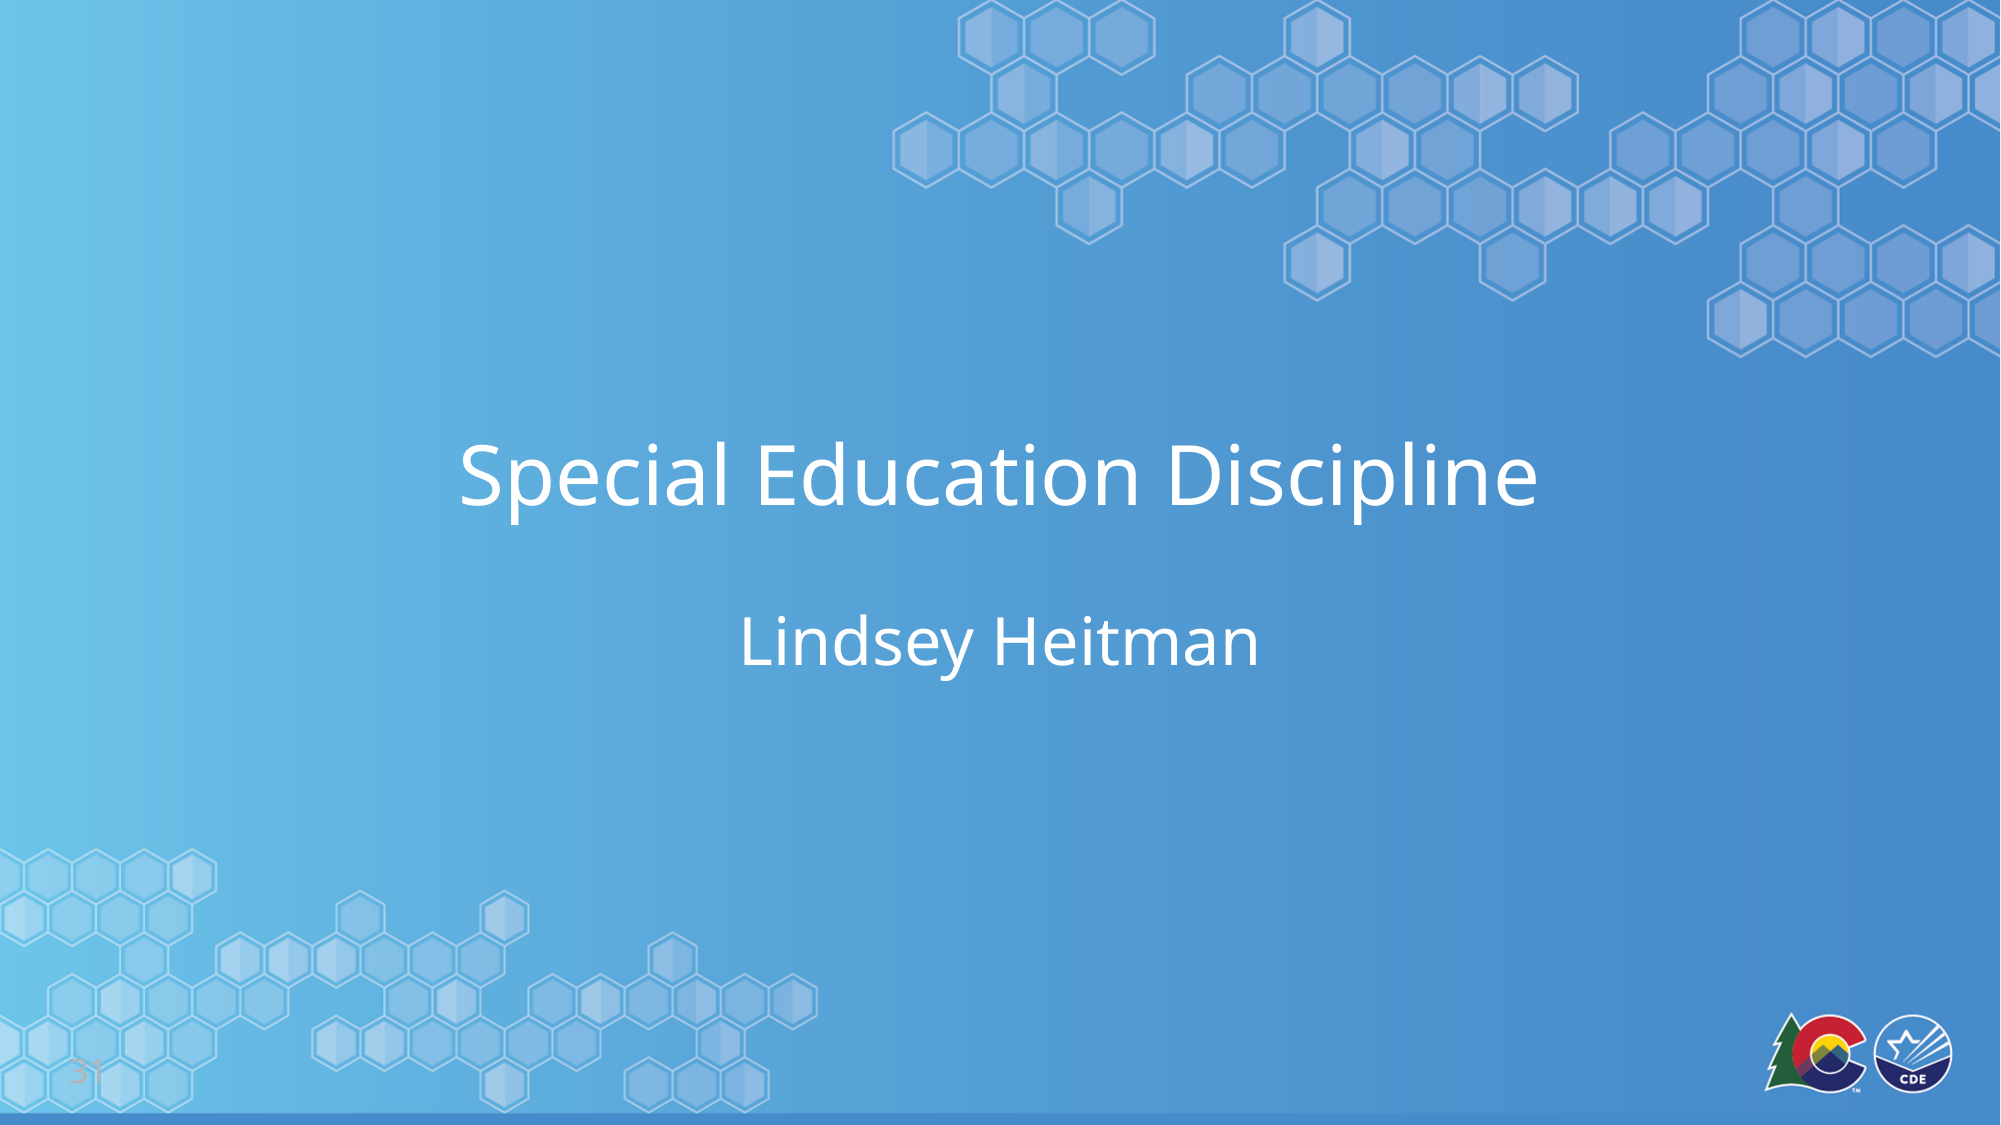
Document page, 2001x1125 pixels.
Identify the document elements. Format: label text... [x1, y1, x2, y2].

picture [0, 0, 2001, 1125]
list Lindsey Heitman [0, 600, 2000, 775]
slide_number 31 [54, 1042, 191, 1103]
title Special Education Discipline [0, 425, 2000, 600]
